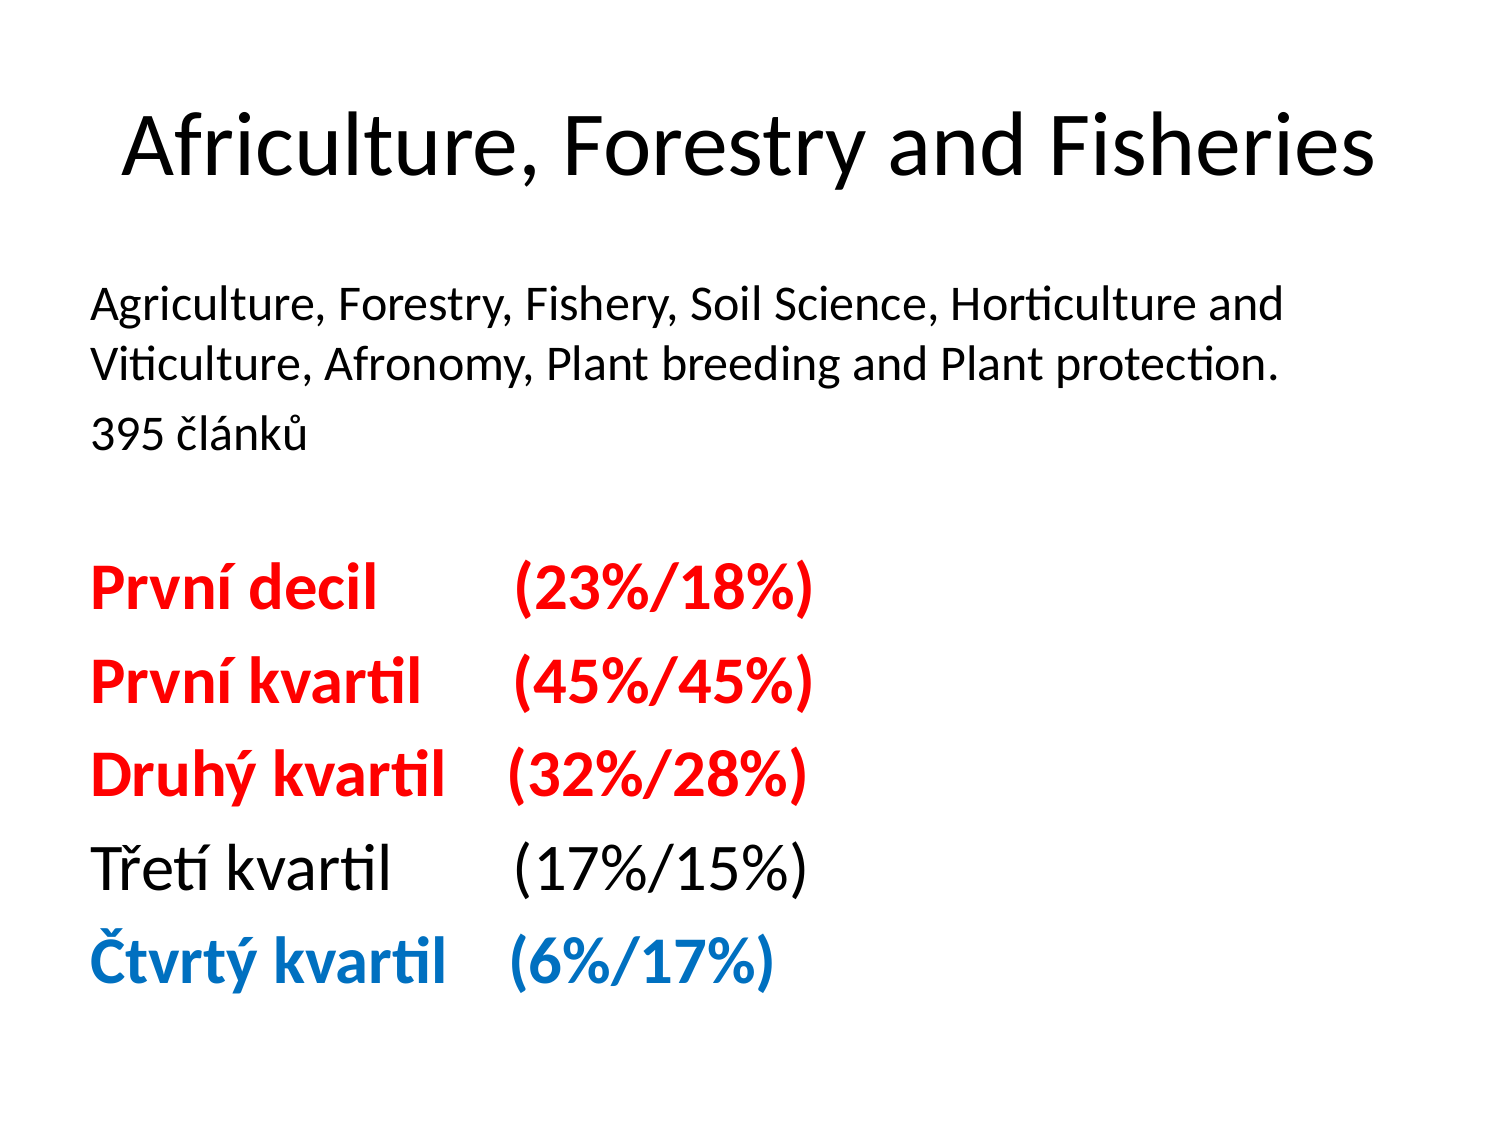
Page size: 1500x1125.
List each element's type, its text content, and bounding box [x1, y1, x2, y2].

title Africulture, Forestry and Fisheries [75, 45, 1425, 233]
list Agriculture, Forestry, Fishery, Soil Science, Horticulture and Viticulture, Afronomy, Plant breeding and Plant protection. 395 článků První decil (23%/18%) První kvartil (45%/45%) Druhý kvartil (32%/28%) Třetí kvartil (17%/15%) Čtvrtý kvartil (6%/17%) [75, 262, 1425, 1005]
